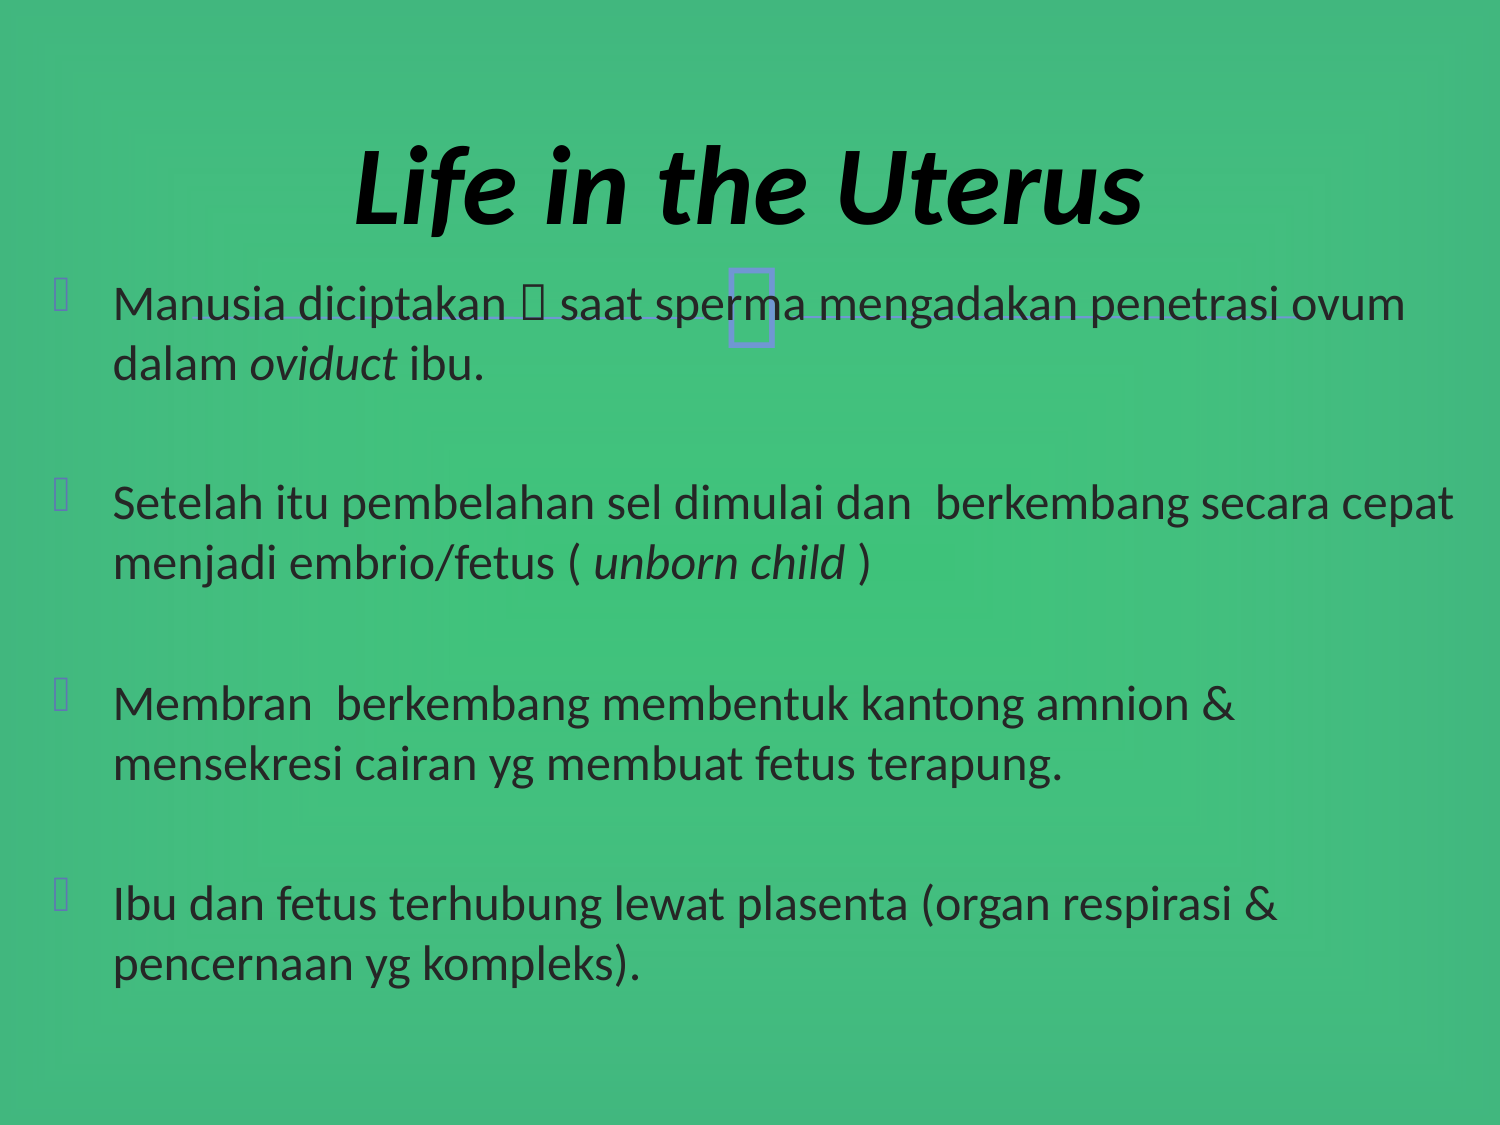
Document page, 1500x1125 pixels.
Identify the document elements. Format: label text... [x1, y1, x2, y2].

title Life in the Uterus [112, 93, 1386, 262]
list Manusia diciptakan  saat sperma mengadakan penetrasi ovum dalam oviduct ibu. Setelah itu pembelahan sel dimulai dan berkembang secara cepat menjadi embrio/fetus ( unborn child ) Membran berkembang membentuk kantong amnion & mensekresi cairan yg membuat fetus terapung. Ibu dan fetus terhubung lewat plasenta (organ respirasi & pencernaan yg kompleks). [37, 262, 1475, 1088]
